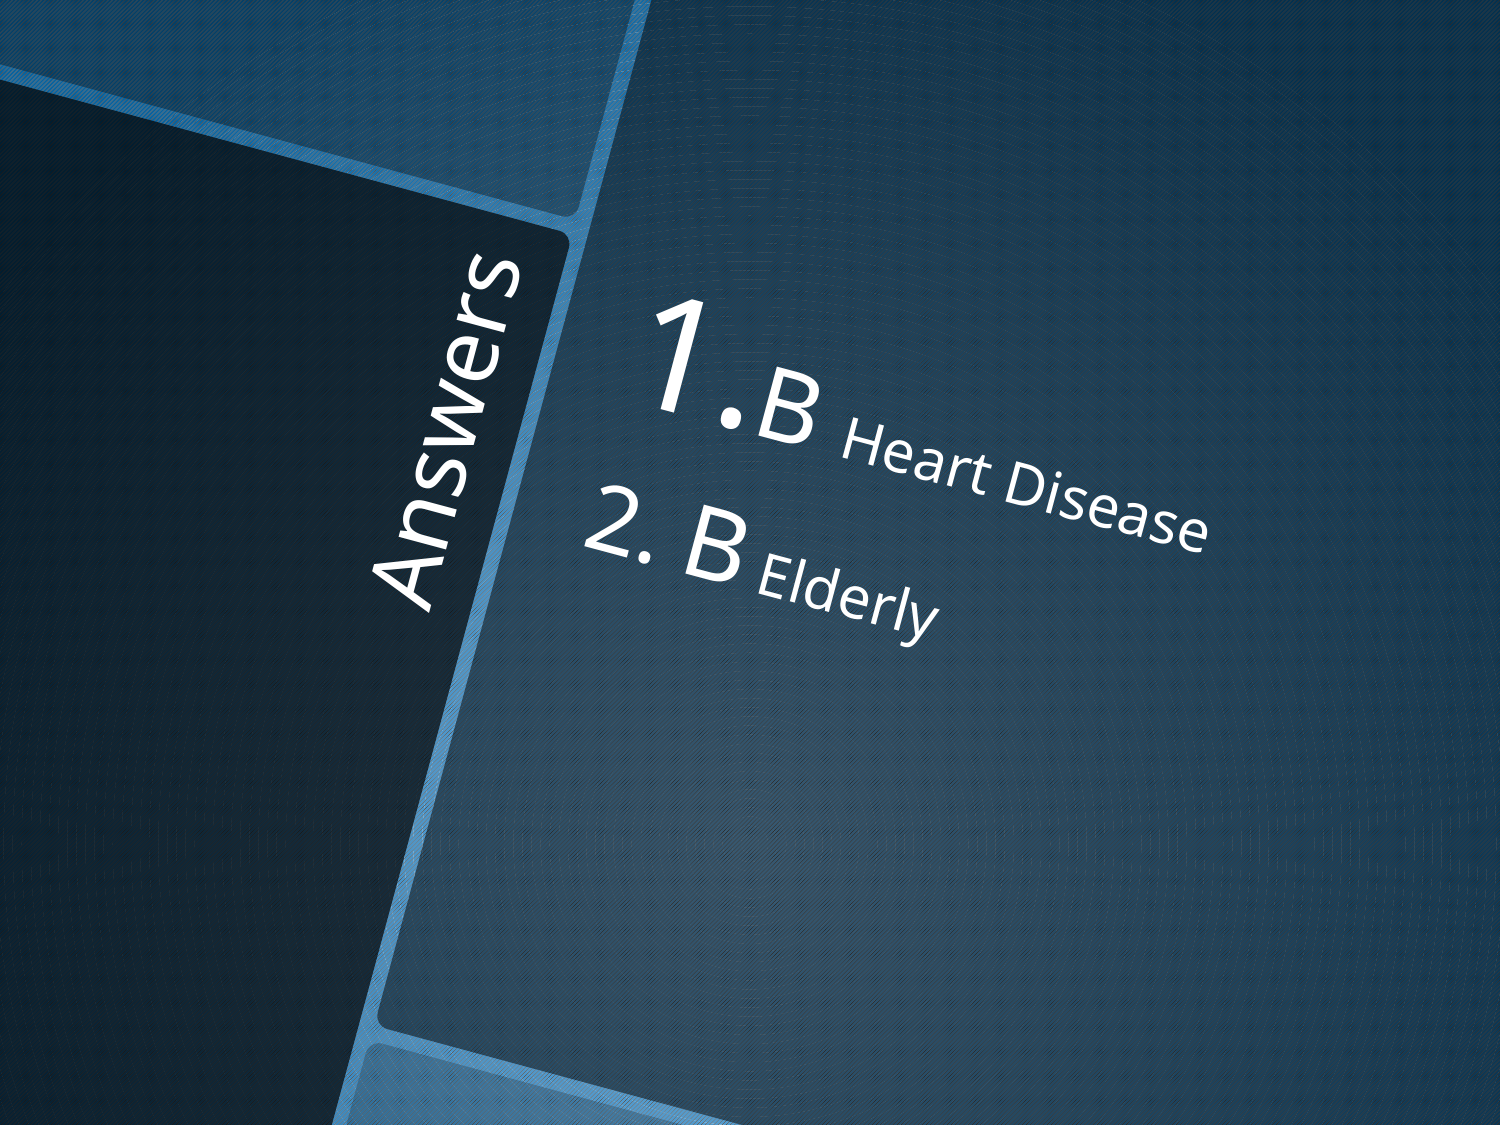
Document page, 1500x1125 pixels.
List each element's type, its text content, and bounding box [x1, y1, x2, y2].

title Answers [69, 181, 554, 1056]
list B Heart Disease B Elderly [475, 72, 1430, 1076]
